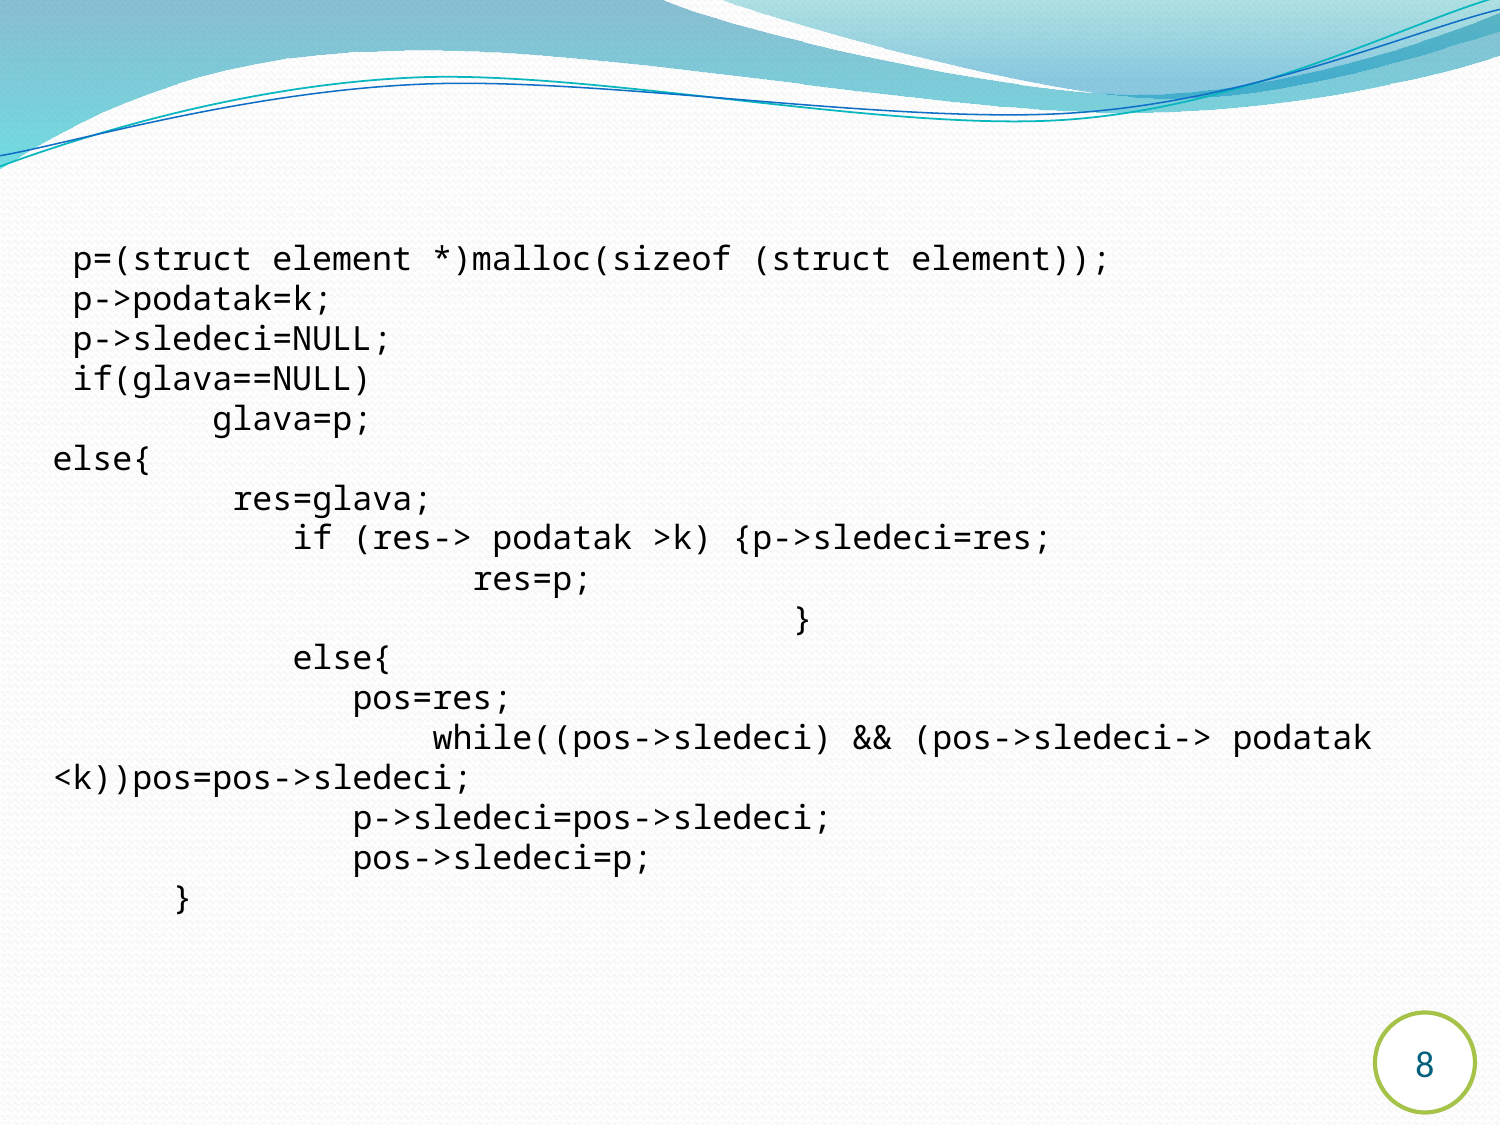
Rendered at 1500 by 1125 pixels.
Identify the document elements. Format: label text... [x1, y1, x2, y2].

text_box 8 [1372, 1010, 1478, 1115]
text_box p=(struct element *)malloc(sizeof (struct element)); p->podatak=k; p->sledeci=NULL; if(glava==NULL) glava=p; else{ res=glava; if (res-> podatak >k) {p->sledeci=res; res=p; } else{ pos=res; while((pos->sledeci) && (pos->sledeci-> podatak <k))pos=pos->sledeci; p->sledeci=pos->sledeci; pos->sledeci=p; } [37, 149, 1463, 1100]
